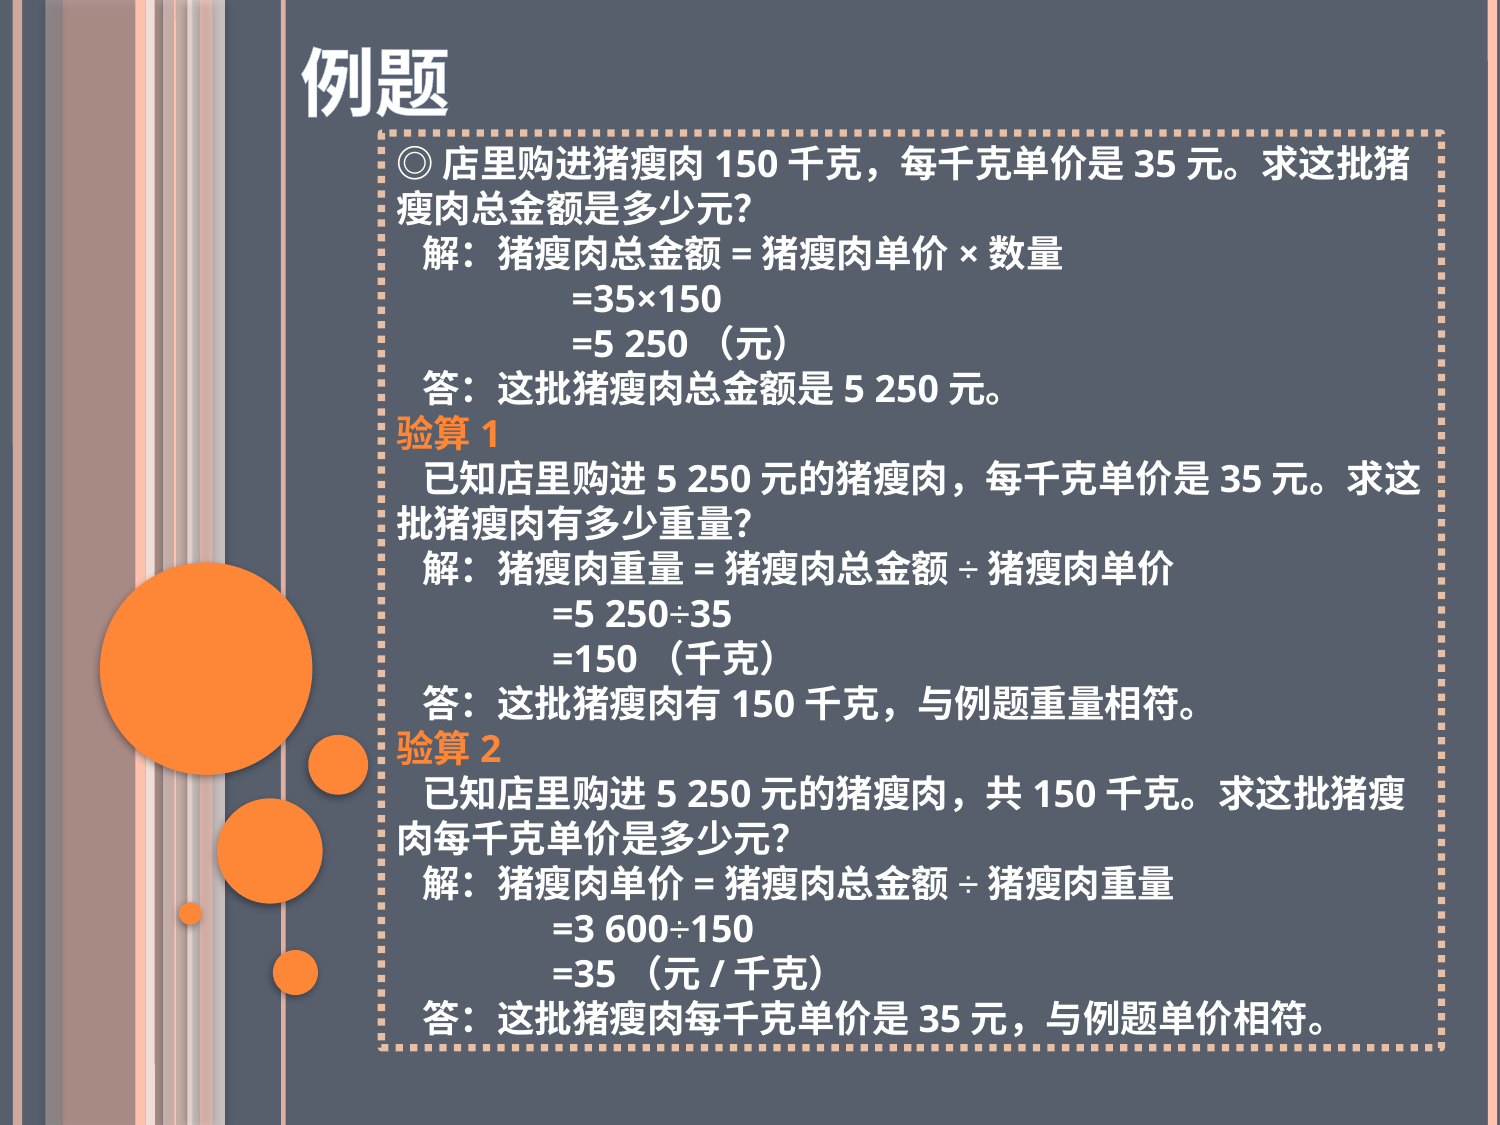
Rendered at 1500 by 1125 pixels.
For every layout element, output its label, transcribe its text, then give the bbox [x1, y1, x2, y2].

text_box ◎店里购进猪瘦肉150千克，每千克单价是35元。求这批猪瘦肉总金额是多少元？ 解：猪瘦肉总金额=猪瘦肉单价×数量 =35×150 =5 250（元） 答：这批猪瘦肉总金额是5 250元。 验算1 已知店里购进5 250元的猪瘦肉，每千克单价是35元。求这批猪瘦肉有多少重量？ 解：猪瘦肉重量=猪瘦肉总金额÷猪瘦肉单价 =5 250÷35 =150（千克） 答：这批猪瘦肉有150千克，与例题重量相符。 验算2 已知店里购进5 250元的猪瘦肉，共150千克。求这批猪瘦肉每千克单价是多少元？ 解：猪瘦肉单价=猪瘦肉总金额÷猪瘦肉重量 =3 600÷150 =35（元/千克） 答：这批猪瘦肉每千克单价是35元，与例题单价相符。 [381, 133, 1442, 1048]
text_box 例题 [284, 28, 466, 133]
